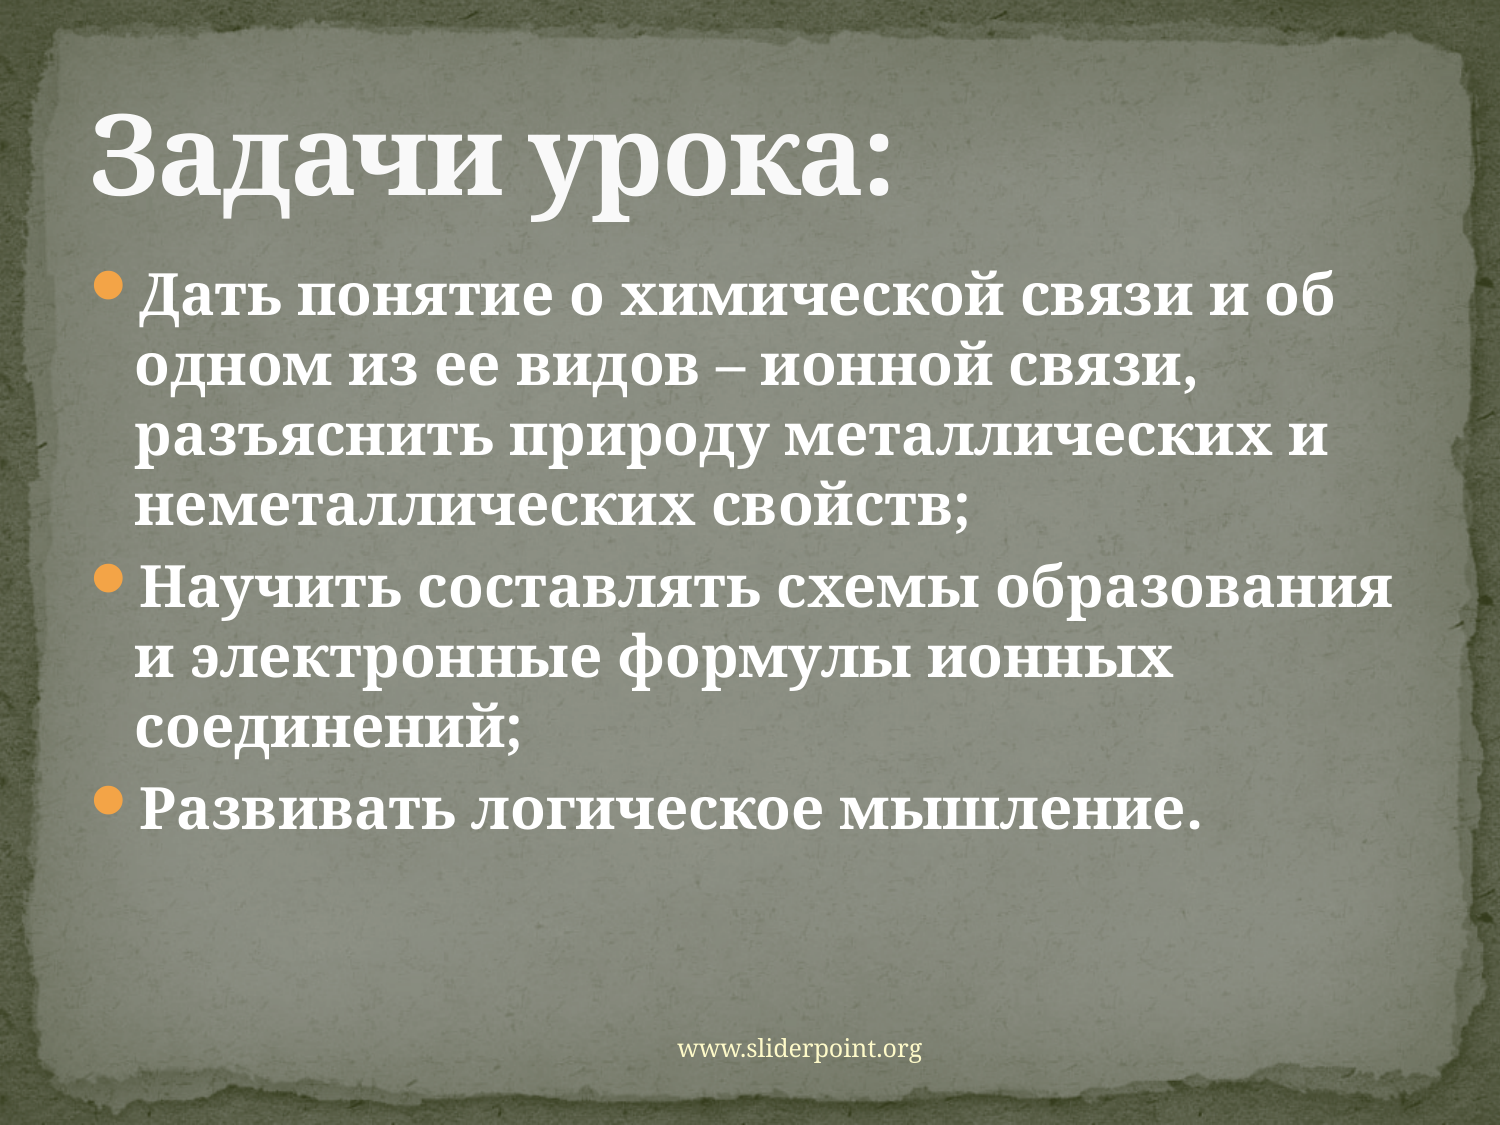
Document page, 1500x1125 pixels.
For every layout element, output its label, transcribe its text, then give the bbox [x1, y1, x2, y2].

title Задачи урока: [74, 24, 1425, 225]
list Дать понятие о химической связи и об одном из ее видов – ионной связи, разъяснить природу металлических и неметаллических свойств; Научить составлять схемы образования и электронные формулы ионных соединений; Развивать логическое мышление. [75, 249, 1425, 1000]
footer www.sliderpoint.org [350, 1017, 938, 1081]
